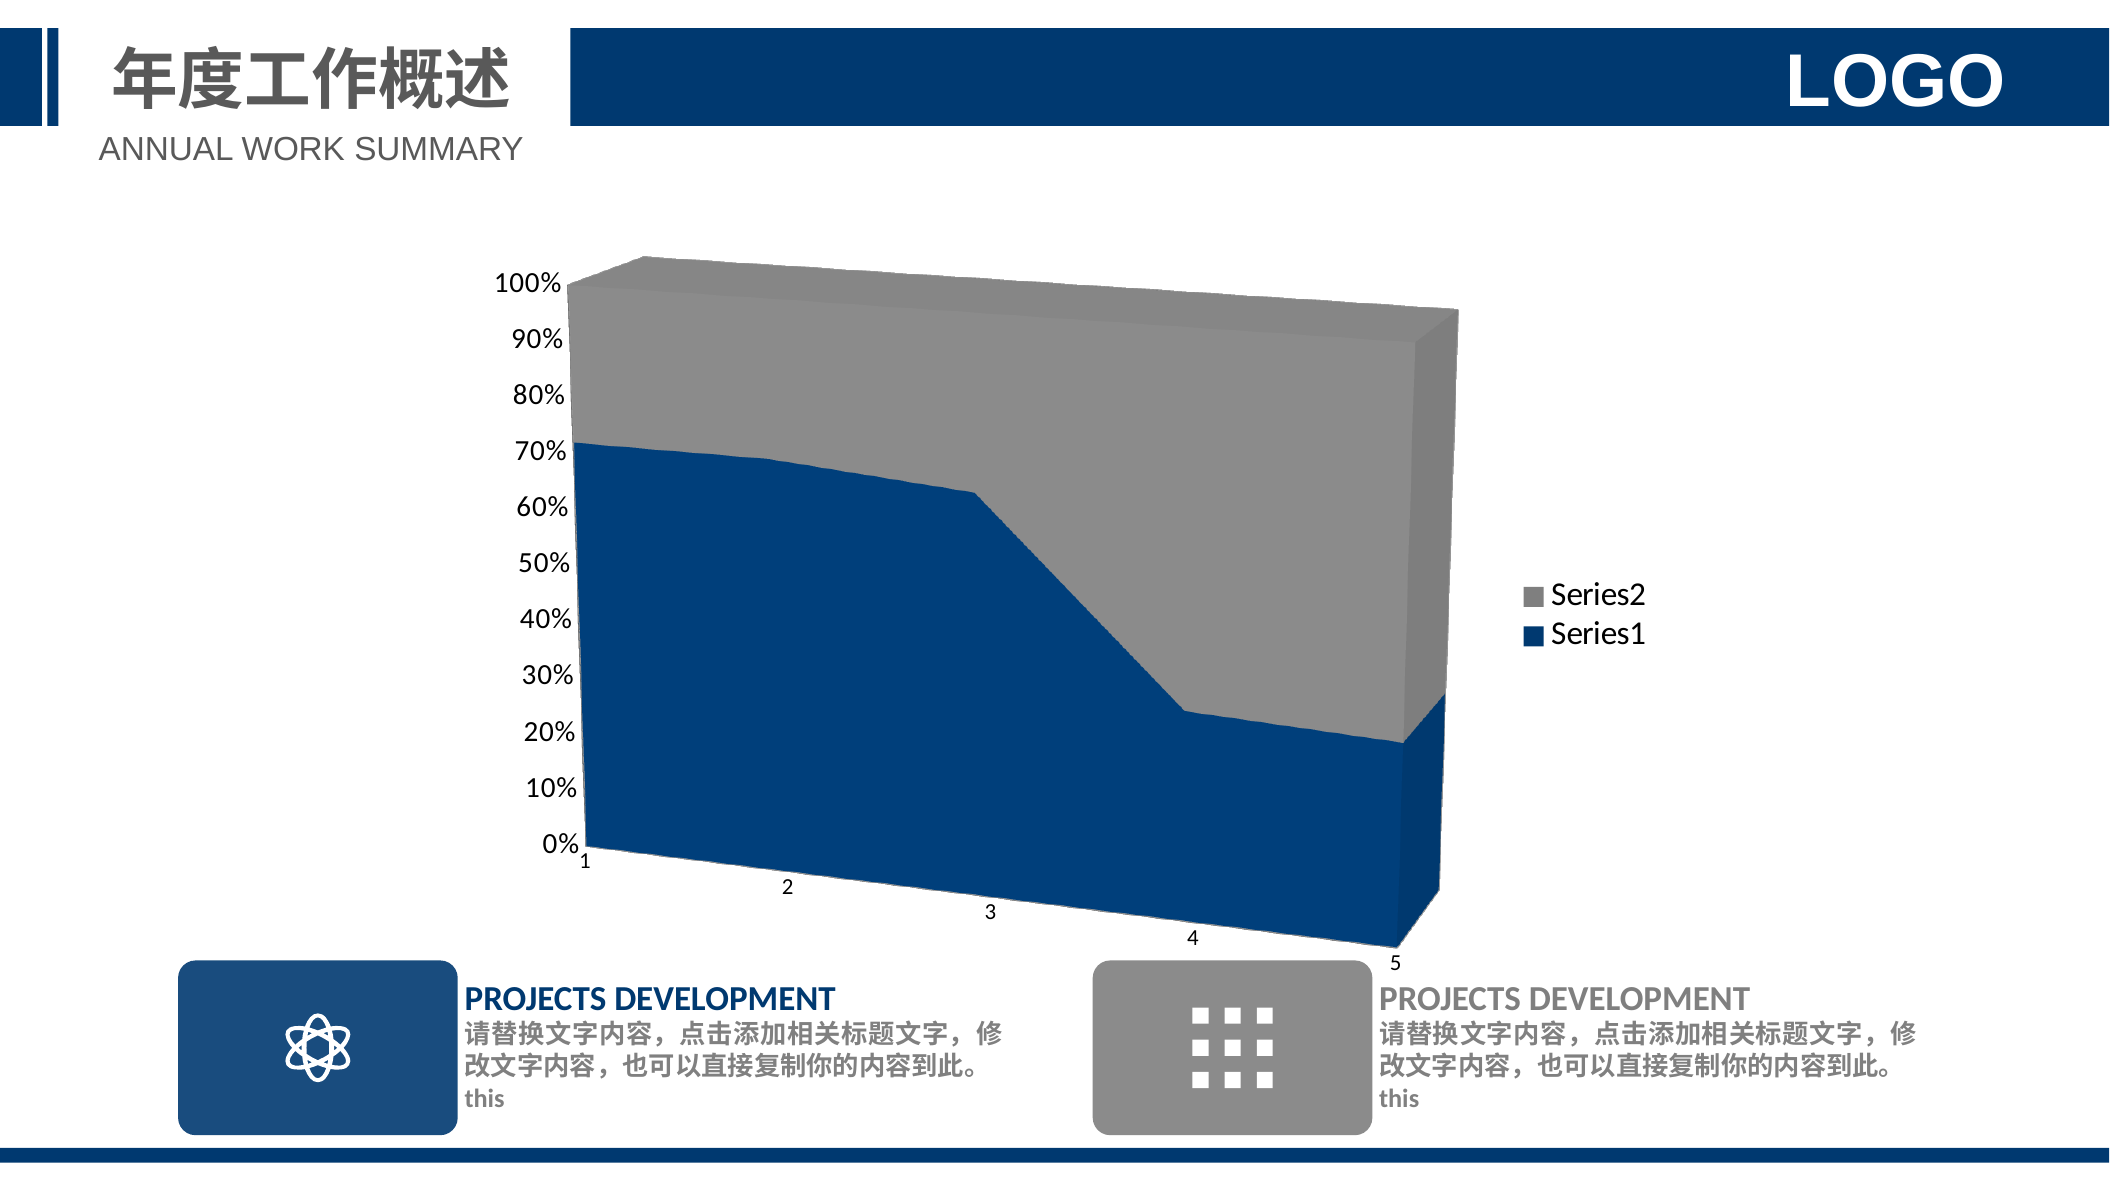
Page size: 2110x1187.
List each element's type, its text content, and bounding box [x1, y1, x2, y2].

text_box ANNUAL WORK SUMMARY [83, 119, 540, 175]
text_box [0, 1147, 2110, 1164]
text_box [569, 27, 2110, 127]
text_box 年度工作概述 [96, 28, 527, 119]
text_box [46, 27, 59, 127]
text_box PROJECTS DEVELOPMENT 请替换文字内容，点击添加相关标题文字，修改文字内容，也可以直接复制你的内容到此。 this [1373, 968, 1932, 1120]
text_box LOGO [1739, 31, 2053, 122]
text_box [1092, 960, 1373, 1136]
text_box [178, 960, 458, 1136]
text_box [0, 27, 43, 127]
chart [439, 241, 1670, 992]
text_box PROJECTS DEVELOPMENT 请替换文字内容，点击添加相关标题文字，修改文字内容，也可以直接复制你的内容到此。 this [458, 992, 1017, 1120]
